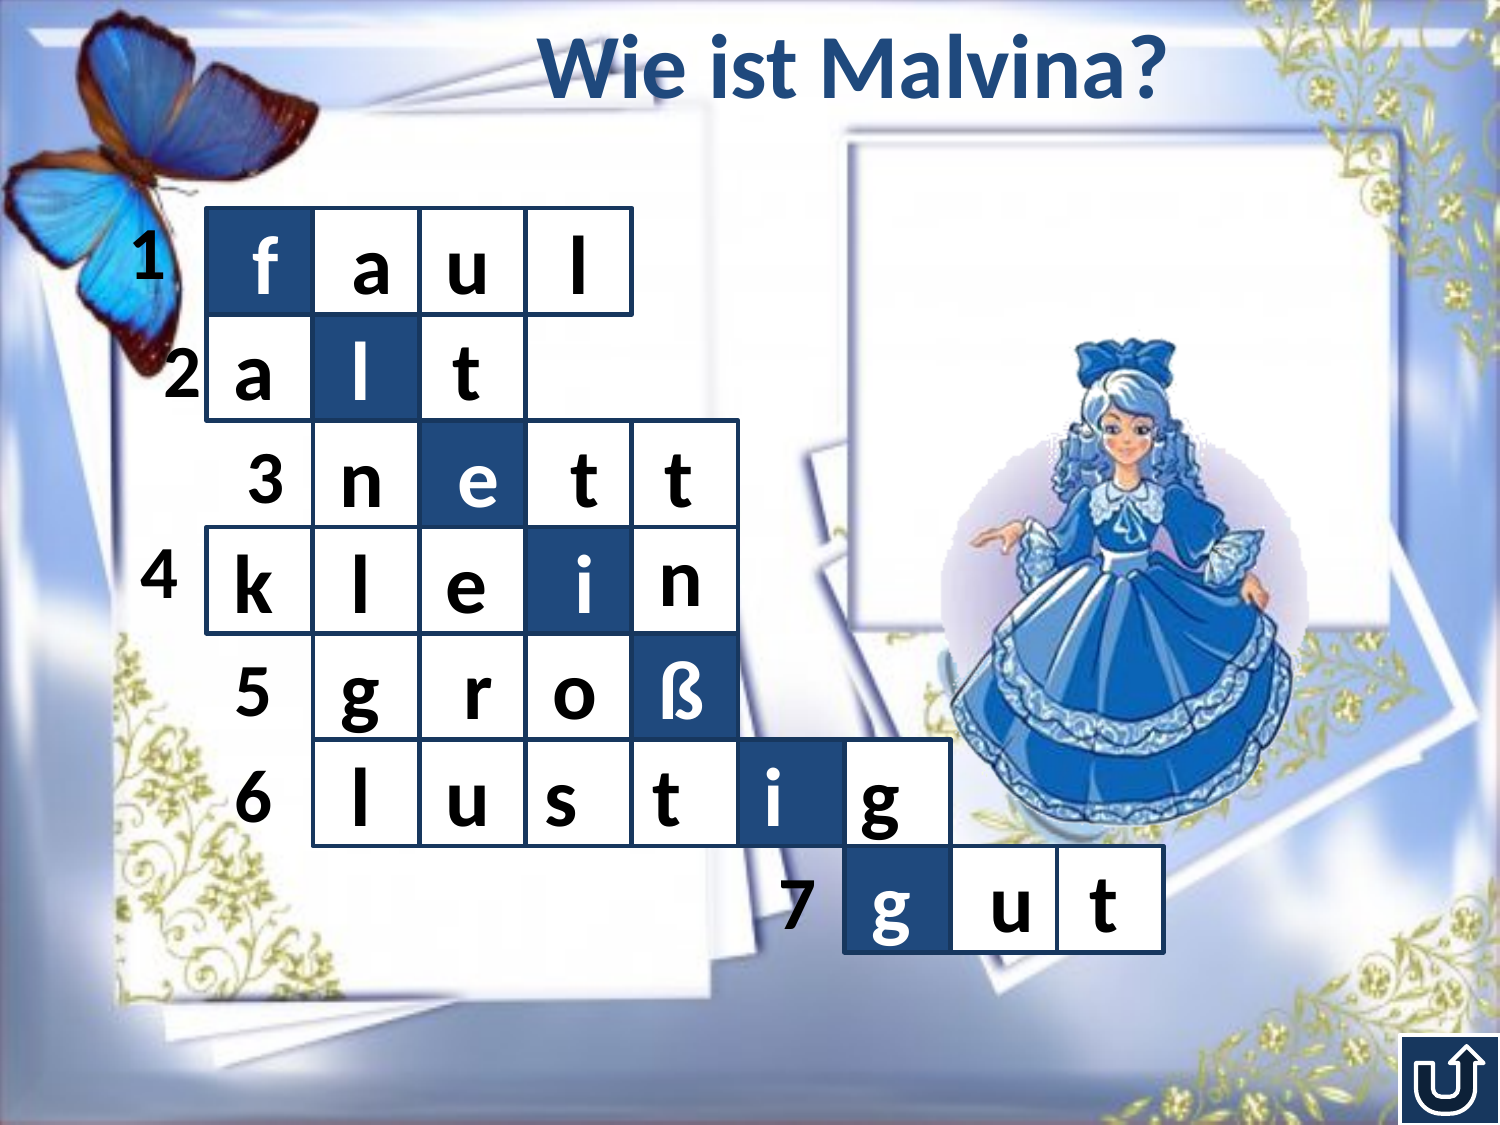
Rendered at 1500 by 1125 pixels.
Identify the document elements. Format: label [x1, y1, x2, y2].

picture [0, 0, 1500, 1125]
text_box [856, 857, 1141, 941]
text_box [218, 514, 715, 632]
text_box [218, 325, 503, 410]
text_box [229, 219, 621, 303]
text_box [324, 751, 862, 835]
text_box [206, 207, 1164, 953]
text_box [324, 644, 715, 729]
text_box [324, 432, 715, 514]
